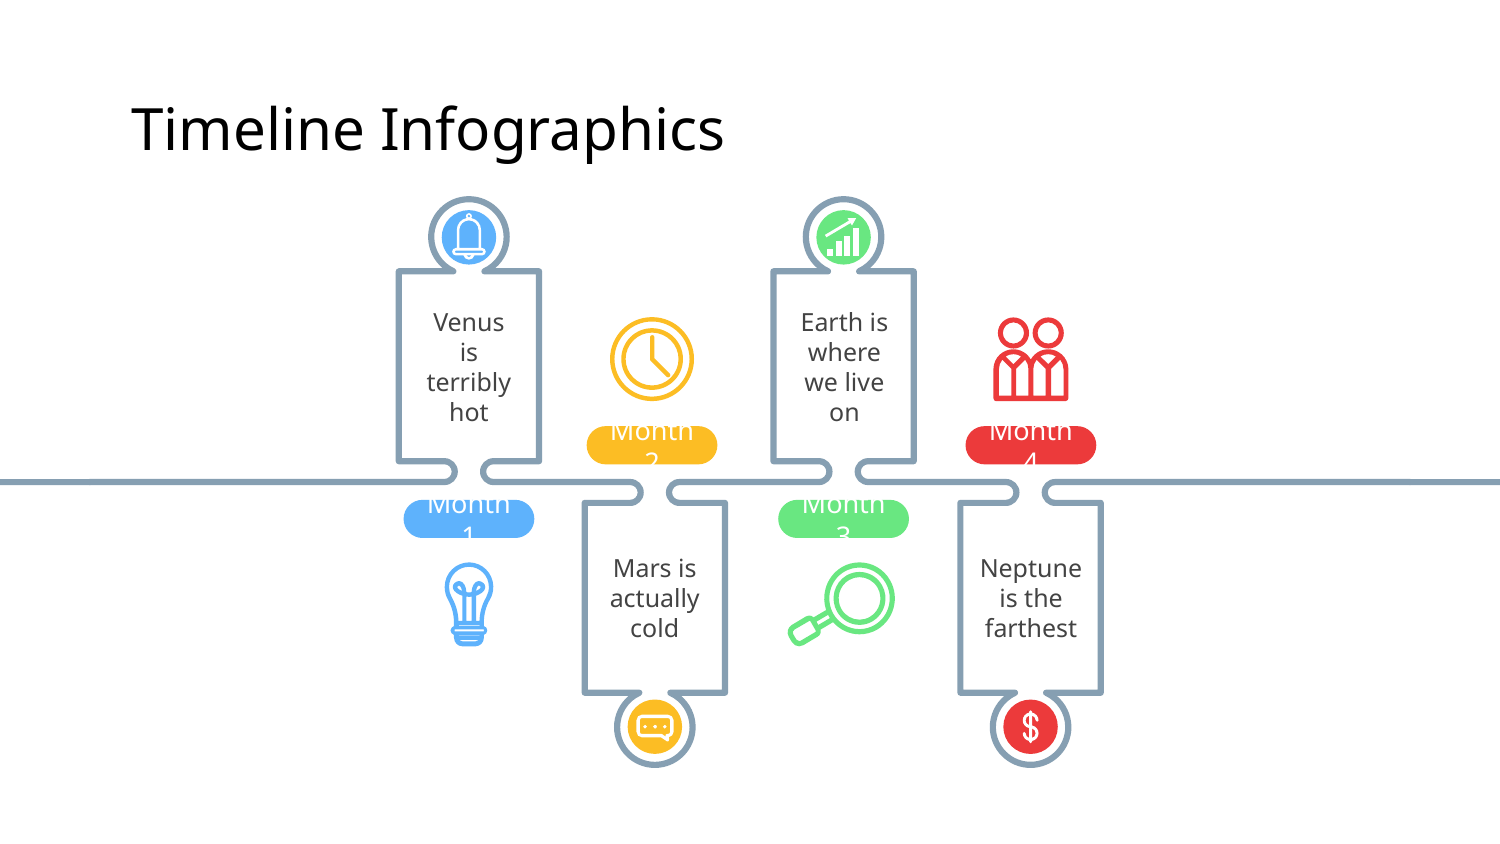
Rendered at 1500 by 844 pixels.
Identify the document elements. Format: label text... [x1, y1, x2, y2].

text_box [776, 209, 913, 647]
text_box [400, 209, 538, 647]
title Timeline Infographics [116, 88, 1384, 167]
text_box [962, 317, 1100, 755]
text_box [0, 195, 1500, 769]
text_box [586, 316, 723, 755]
